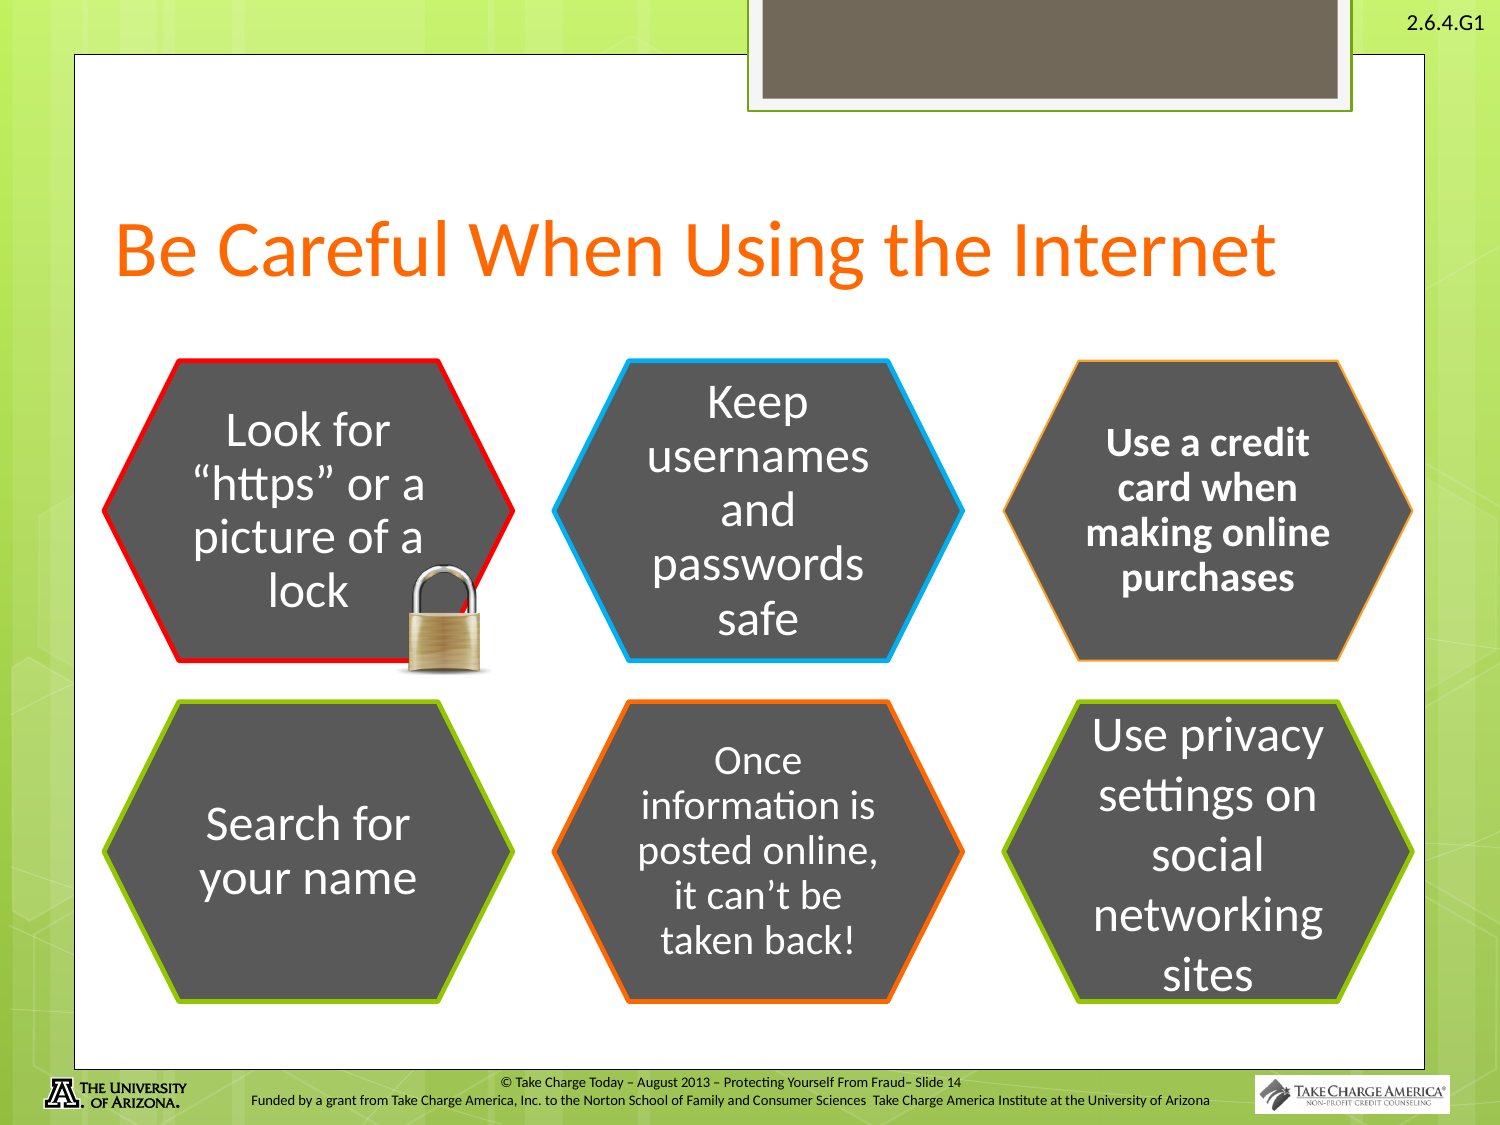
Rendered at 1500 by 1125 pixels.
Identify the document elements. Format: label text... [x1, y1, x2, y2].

title Be Careful When Using the Internet [99, 112, 1413, 300]
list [103, 299, 1413, 1063]
picture [387, 562, 501, 676]
